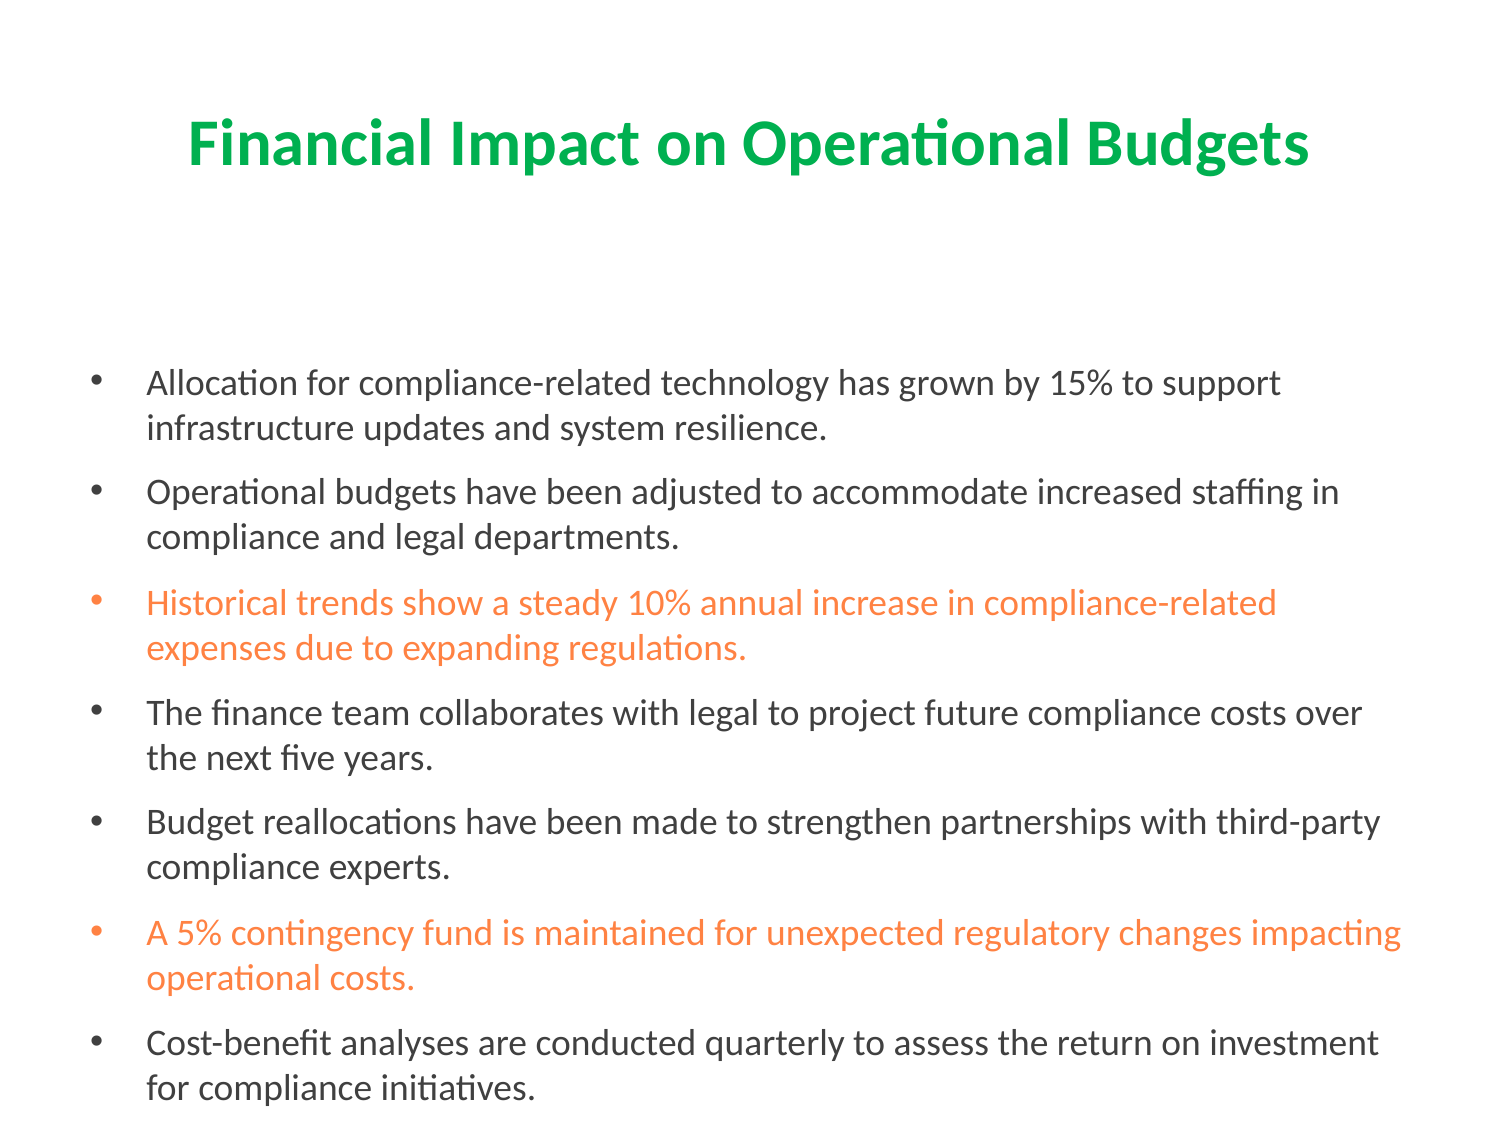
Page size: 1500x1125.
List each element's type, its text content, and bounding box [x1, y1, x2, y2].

list Allocation for compliance-related technology has grown by 15% to support infrastructure updates and system resilience. Operational budgets have been adjusted to accommodate increased staffing in compliance and legal departments. Historical trends show a steady 10% annual increase in compliance-related expenses due to expanding regulations. The finance team collaborates with legal to project future compliance costs over the next five years. Budget reallocations have been made to strengthen partnerships with third-party compliance experts. A 5% contingency fund is maintained for unexpected regulatory changes impacting operational costs. Cost-benefit analyses are conducted quarterly to assess the return on investment for compliance initiatives. [75, 262, 1425, 1005]
title Financial Impact on Operational Budgets [75, 45, 1425, 233]
